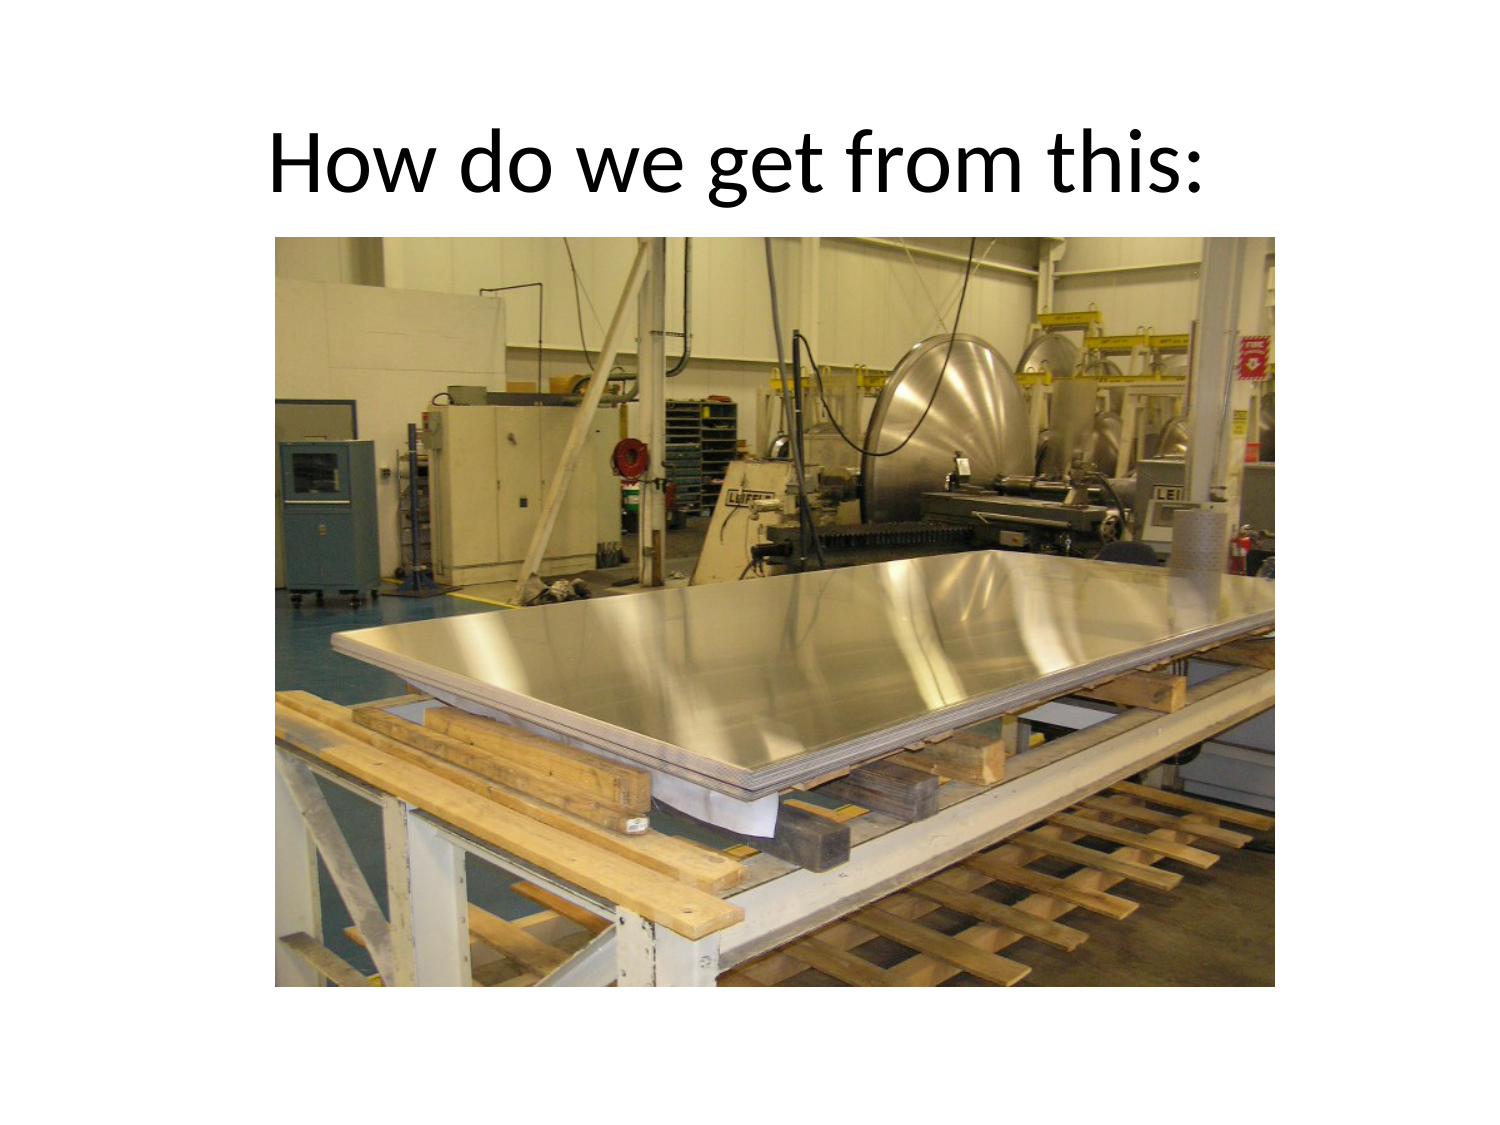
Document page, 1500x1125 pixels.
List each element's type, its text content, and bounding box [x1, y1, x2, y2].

title How do we get from this: [150, 75, 1325, 238]
picture [274, 237, 1276, 987]
